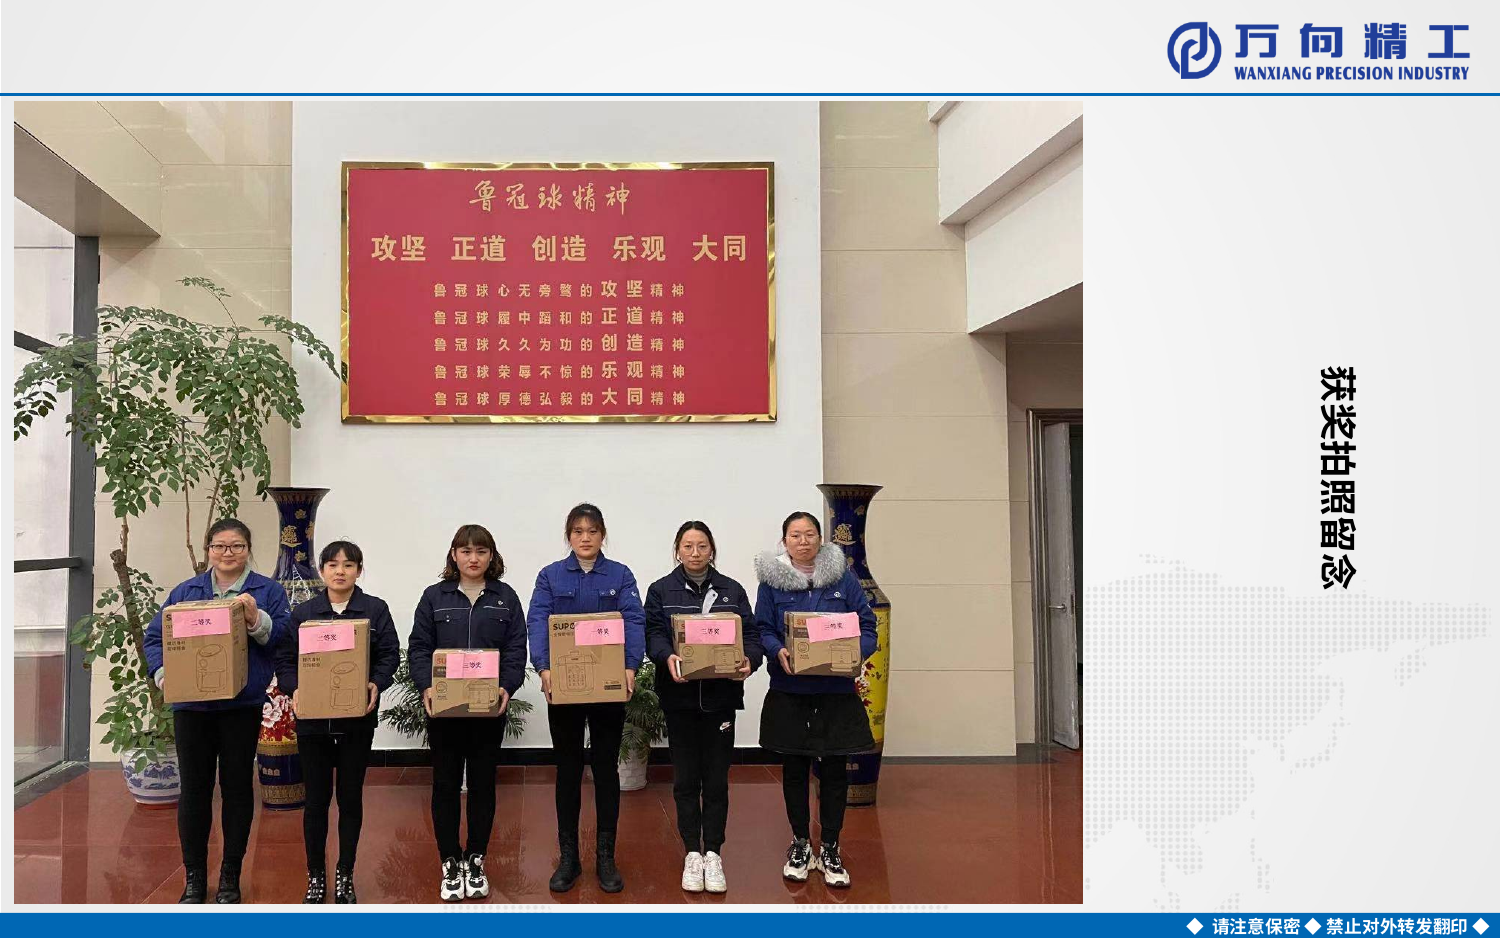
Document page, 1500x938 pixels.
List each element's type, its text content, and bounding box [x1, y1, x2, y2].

text_box 获奖拍照留念 [1293, 146, 1370, 811]
picture [1, 96, 1500, 912]
picture [1, 0, 1500, 93]
